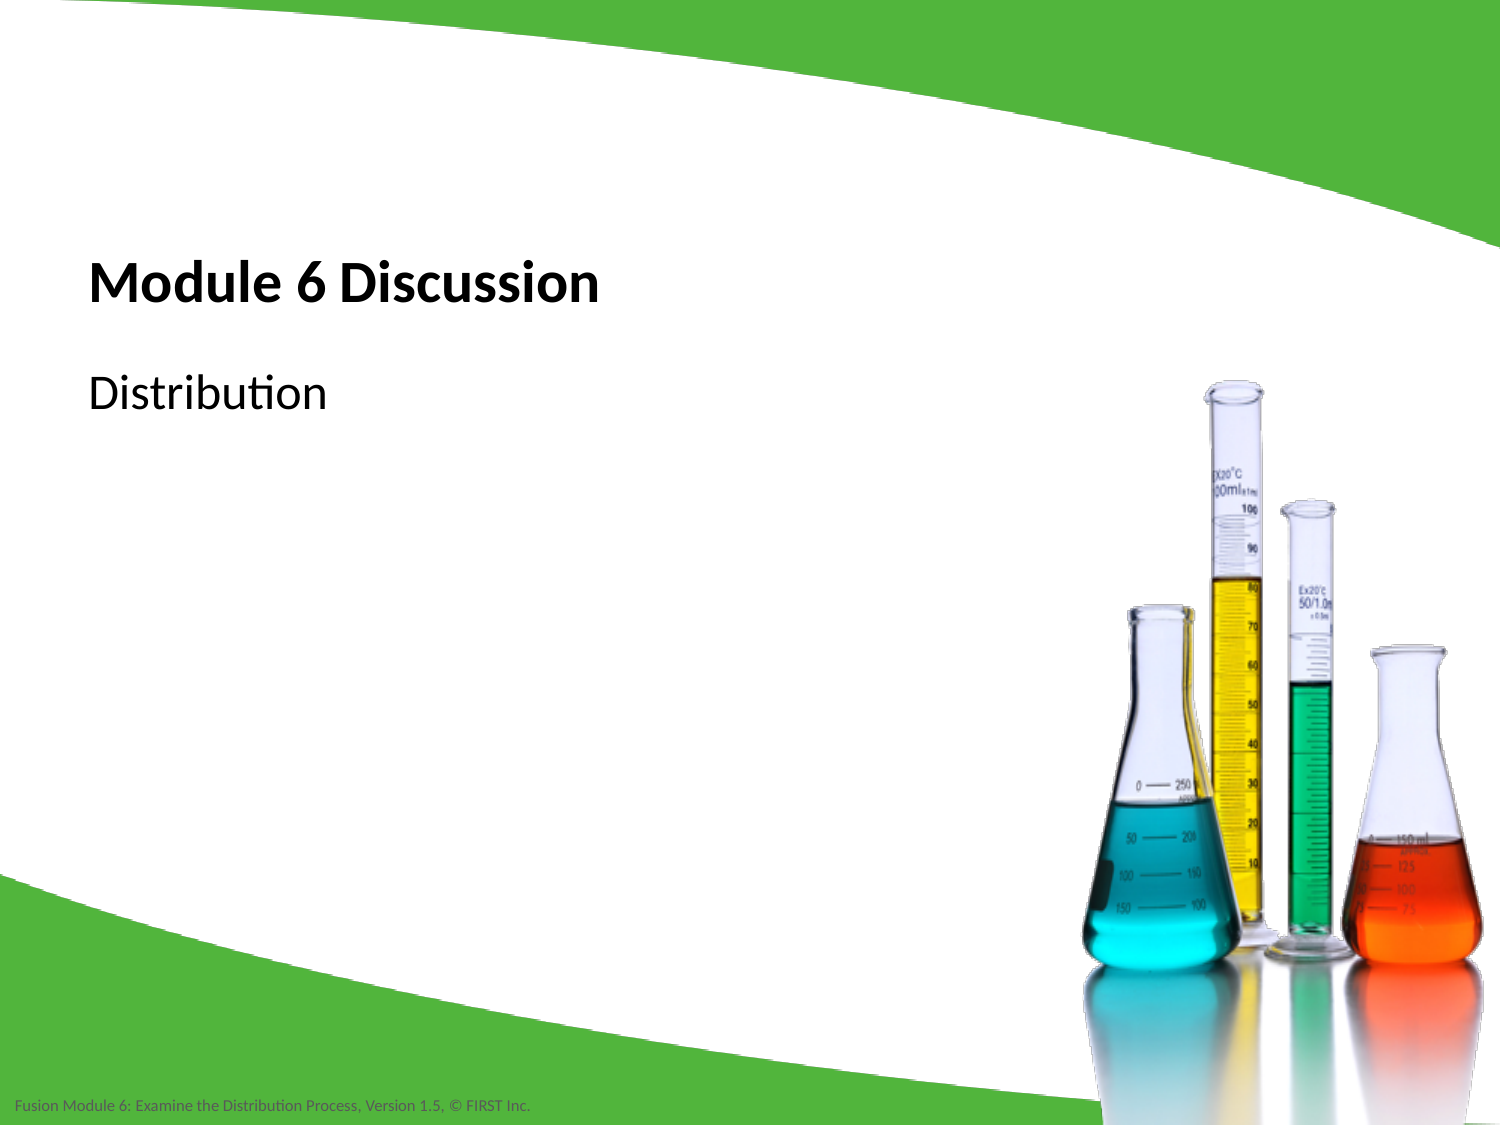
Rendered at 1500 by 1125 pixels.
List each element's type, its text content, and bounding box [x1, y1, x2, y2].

text_box Module 6 Discussion [73, 249, 1424, 317]
picture [0, 0, 1500, 1125]
text_box Distribution [73, 343, 932, 904]
